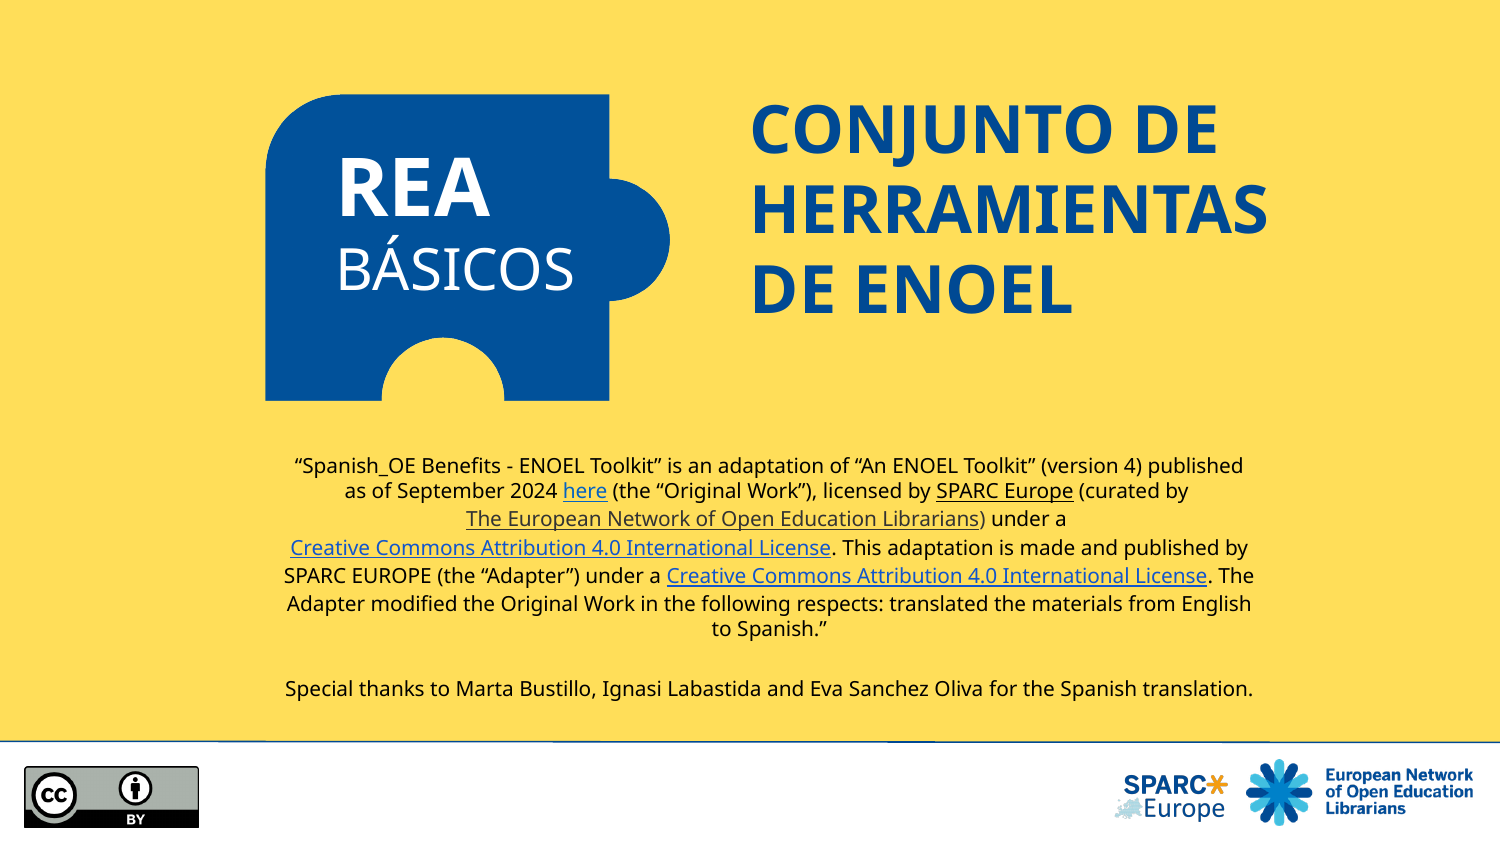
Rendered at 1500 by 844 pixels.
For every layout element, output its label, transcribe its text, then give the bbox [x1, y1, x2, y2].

picture [24, 765, 199, 828]
text_box CONJUNTO DE HERRAMIENTAS DE ENOEL [734, 72, 1386, 342]
text_box “Spanish_OE Benefits - ENOEL Toolkit” is an adaptation of “An ENOEL Toolkit” (version 4) published as of September 2024 here (the “Original Work”), licensed by SPARC Europe (curated by The European Network of Open Education Librarians) under a Creative Commons Attribution 4.0 International License. This adaptation is made and published by SPARC EUROPE (the “Adapter”) under a Creative Commons Attribution 4.0 International License. The Adapter modified the Original Work in the following respects: translated the materials from English to Spanish.” Special thanks to Marta Bustillo, Ignasi Labastida and Eva Sanchez Oliva for the Spanish translation. [266, 437, 1272, 716]
text_box REA BÁSICOS [674, 116, 936, 321]
text_box [0, 750, 1500, 844]
picture [264, 93, 670, 402]
picture [1114, 757, 1232, 824]
picture [1246, 759, 1473, 826]
